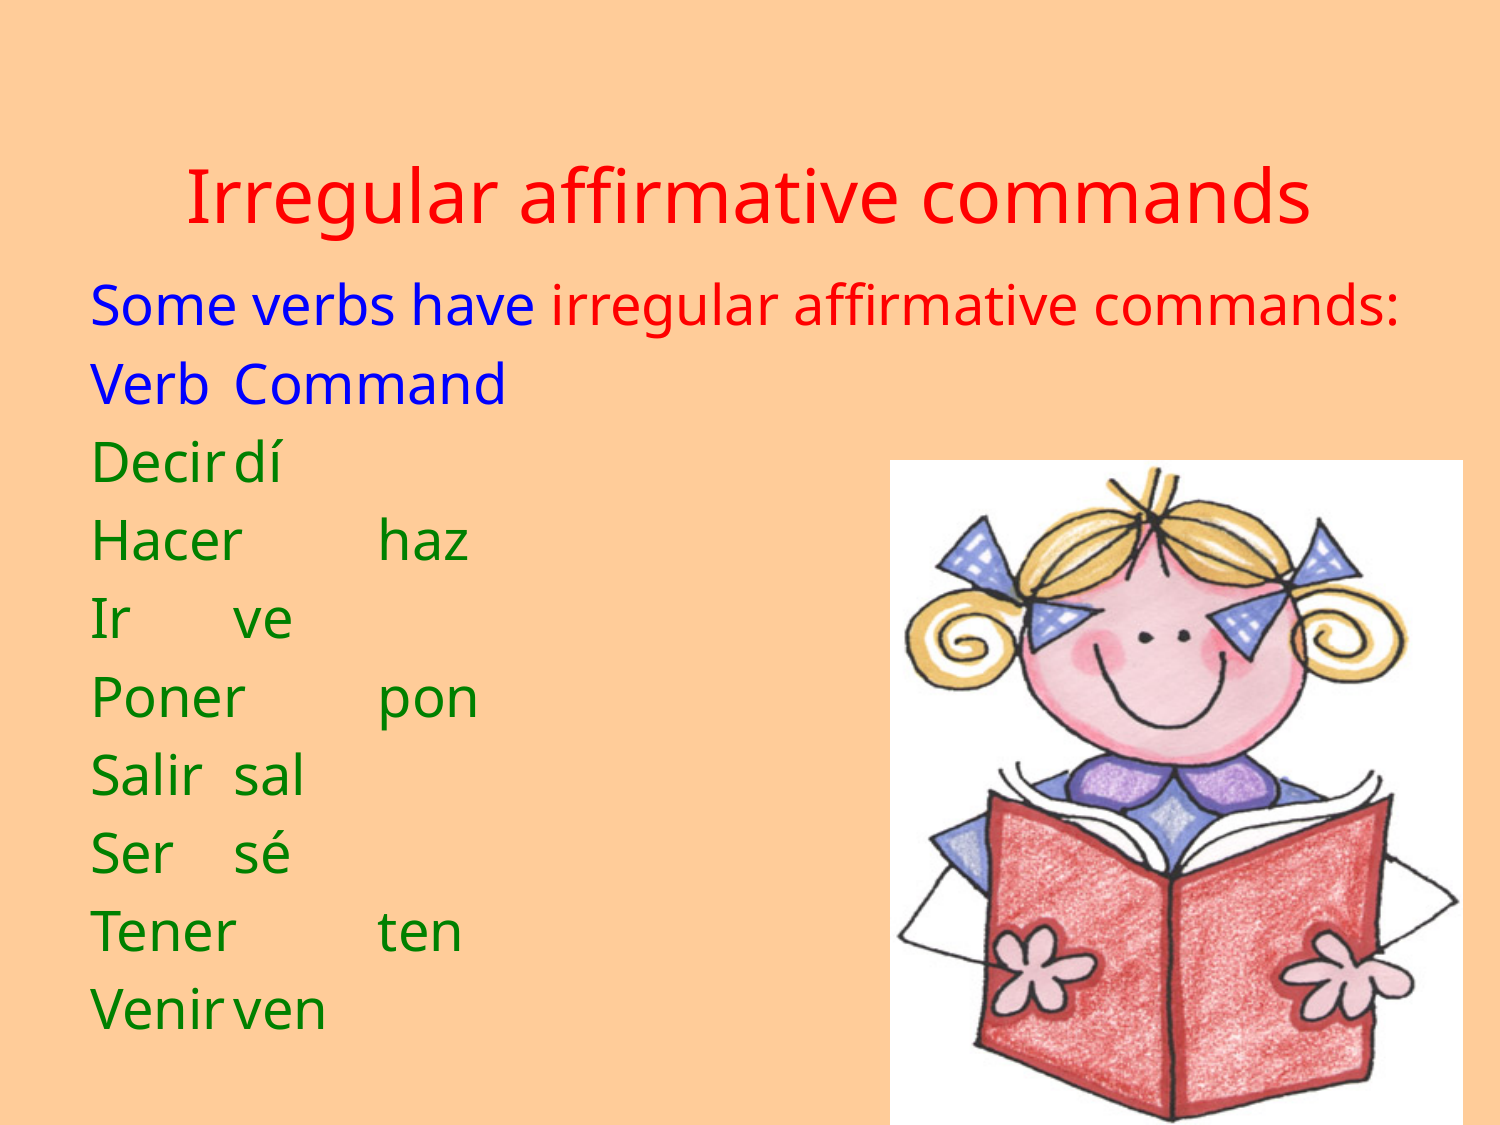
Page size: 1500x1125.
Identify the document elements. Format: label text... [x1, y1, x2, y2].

title Irregular affirmative commands [112, 99, 1388, 262]
picture [890, 460, 1463, 1125]
list Some verbs have irregular affirmative commands: Verb Command Decir dí Hacer haz Ir ve Poner pon Salir sal Ser sé Tener ten Venir ven [75, 262, 1425, 1089]
